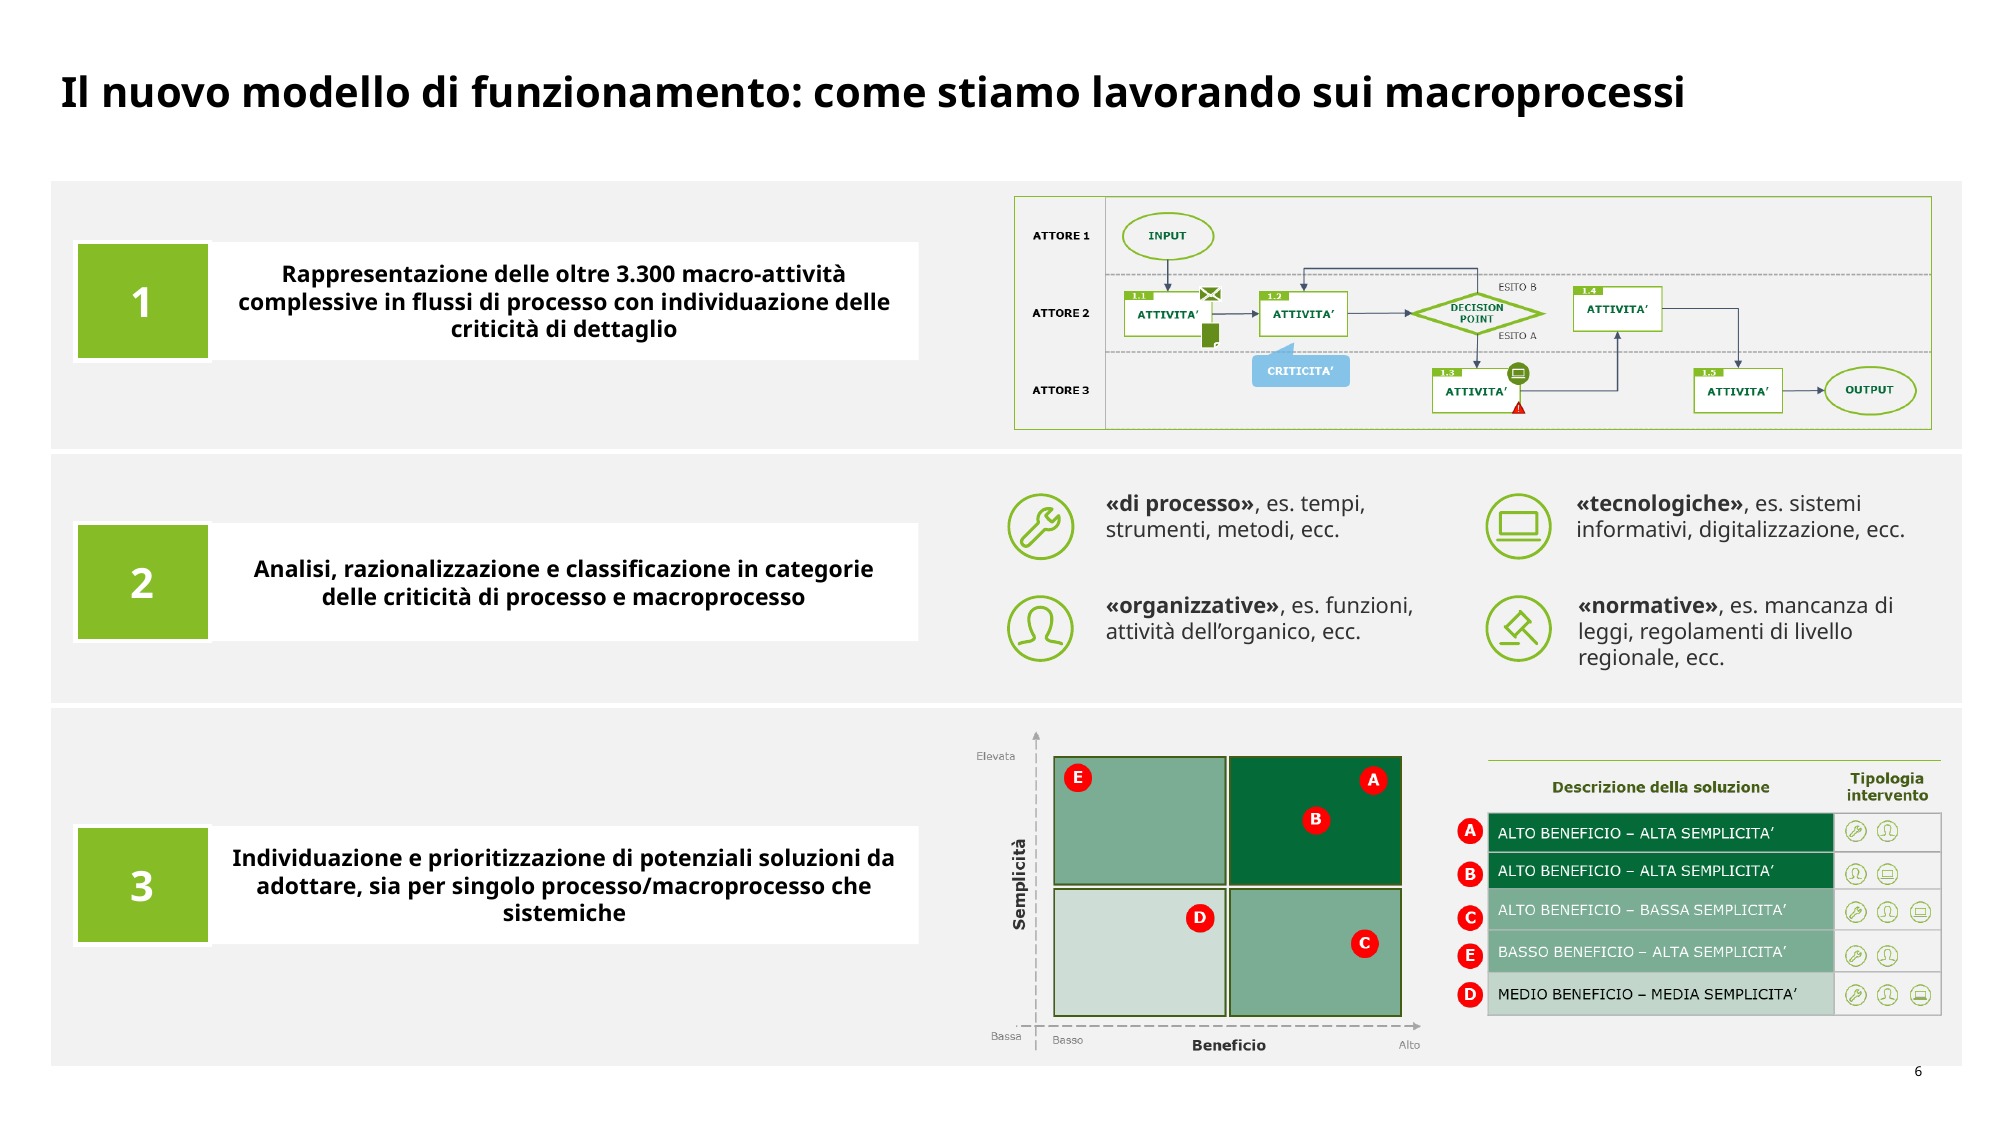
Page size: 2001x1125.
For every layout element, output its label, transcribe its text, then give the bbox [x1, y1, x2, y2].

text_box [1485, 595, 1553, 663]
title Il nuovo modello di funzionamento: come stiamo lavorando sui macroprocessi [61, 66, 1923, 181]
table_cell [51, 708, 1962, 1066]
text_box 2 [75, 523, 211, 642]
text_box 3 [75, 826, 211, 945]
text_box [1485, 493, 1552, 560]
picture [1454, 759, 1942, 1016]
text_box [74, 241, 919, 361]
table_header [51, 181, 1962, 449]
text_box «tecnologiche», es. sistemi informativi, digitalizzazione, ecc. [1576, 489, 1956, 542]
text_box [1006, 595, 1074, 663]
table_cell [51, 454, 1962, 703]
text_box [1007, 493, 1075, 561]
text_box Individuazione e prioritizzazione di potenziali soluzioni da adottare, sia per singolo processo/macroprocesso che sistemiche [211, 826, 919, 945]
text_box Analisi, razionalizzazione e classificazione in categorie delle criticità di processo e macroprocesso [211, 523, 919, 642]
text_box «normative», es. mancanza di leggi, regolamenti di livello regionale, ecc. [1578, 591, 1933, 671]
text_box «organizzative», es. funzioni, attività dell’organico, ecc. [1105, 591, 1461, 644]
text_box «di processo», es. tempi, strumenti, metodi, ecc. [1105, 489, 1461, 542]
picture [1014, 196, 1933, 430]
picture [969, 722, 1429, 1063]
